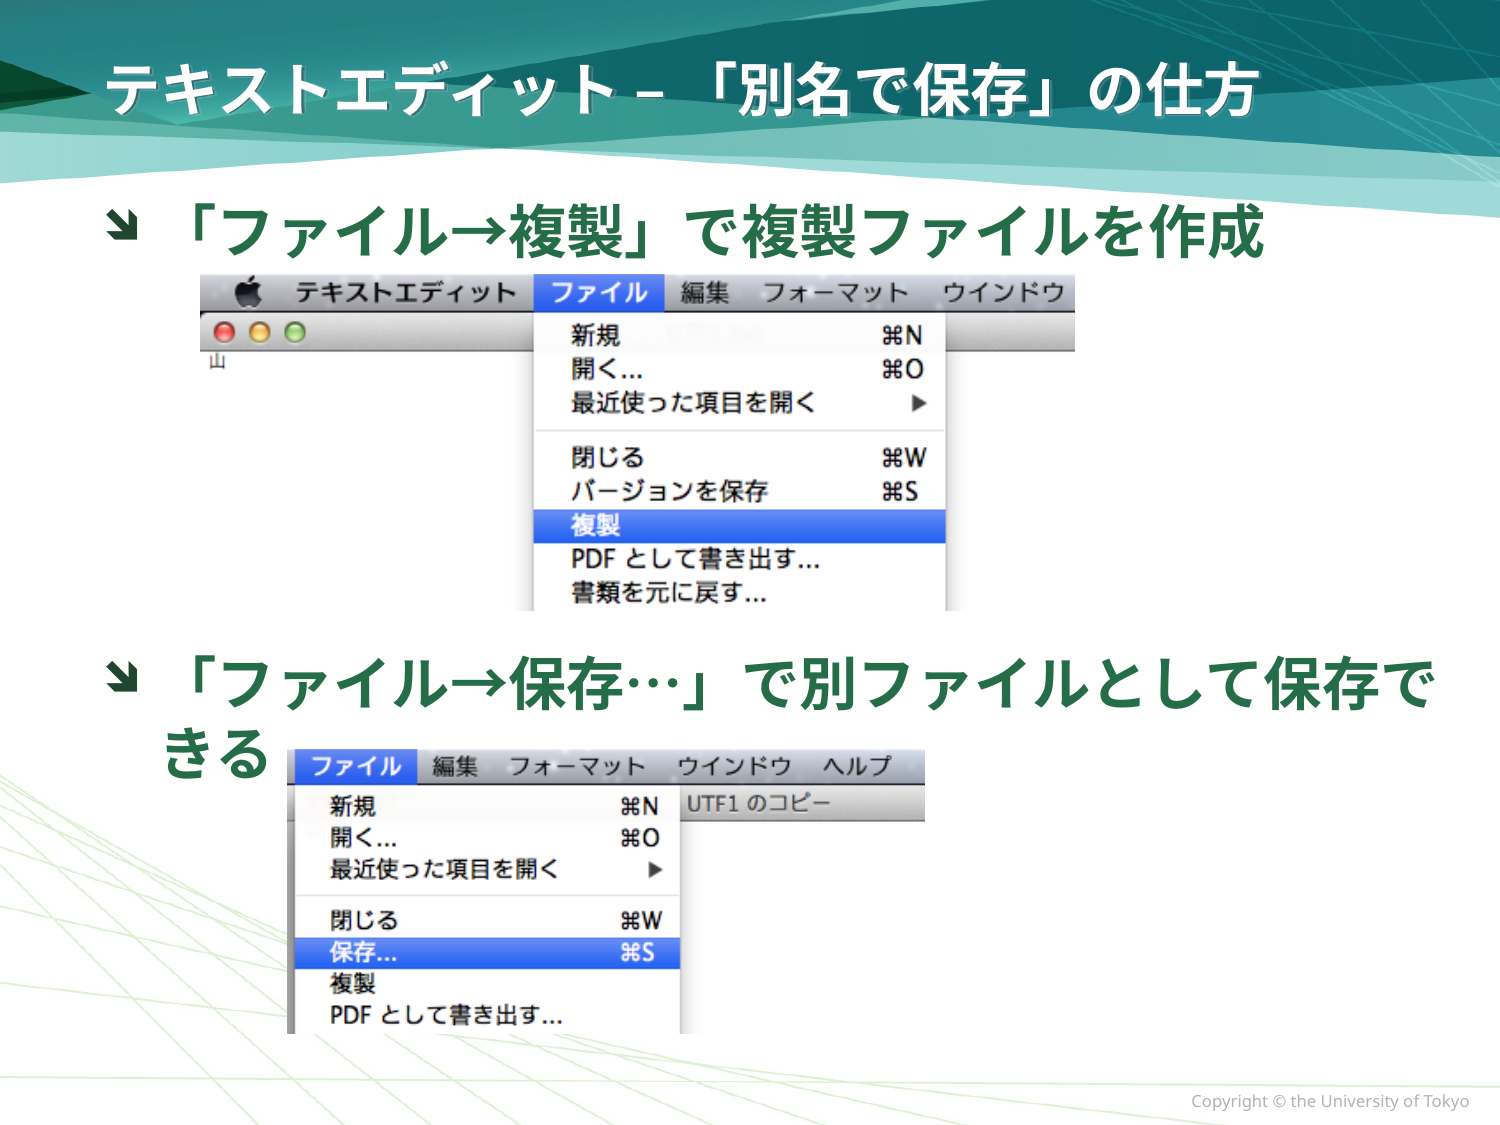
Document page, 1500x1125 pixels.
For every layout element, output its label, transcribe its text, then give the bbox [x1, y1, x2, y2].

picture [0, 0, 1500, 1125]
title テキストエディット – 「別名で保存」の仕方 [87, 41, 1450, 135]
list 「ファイル→複製」で複製ファイルを作成 「ファイル→保存…」で別ファイルとして保存できる [87, 187, 1463, 1025]
